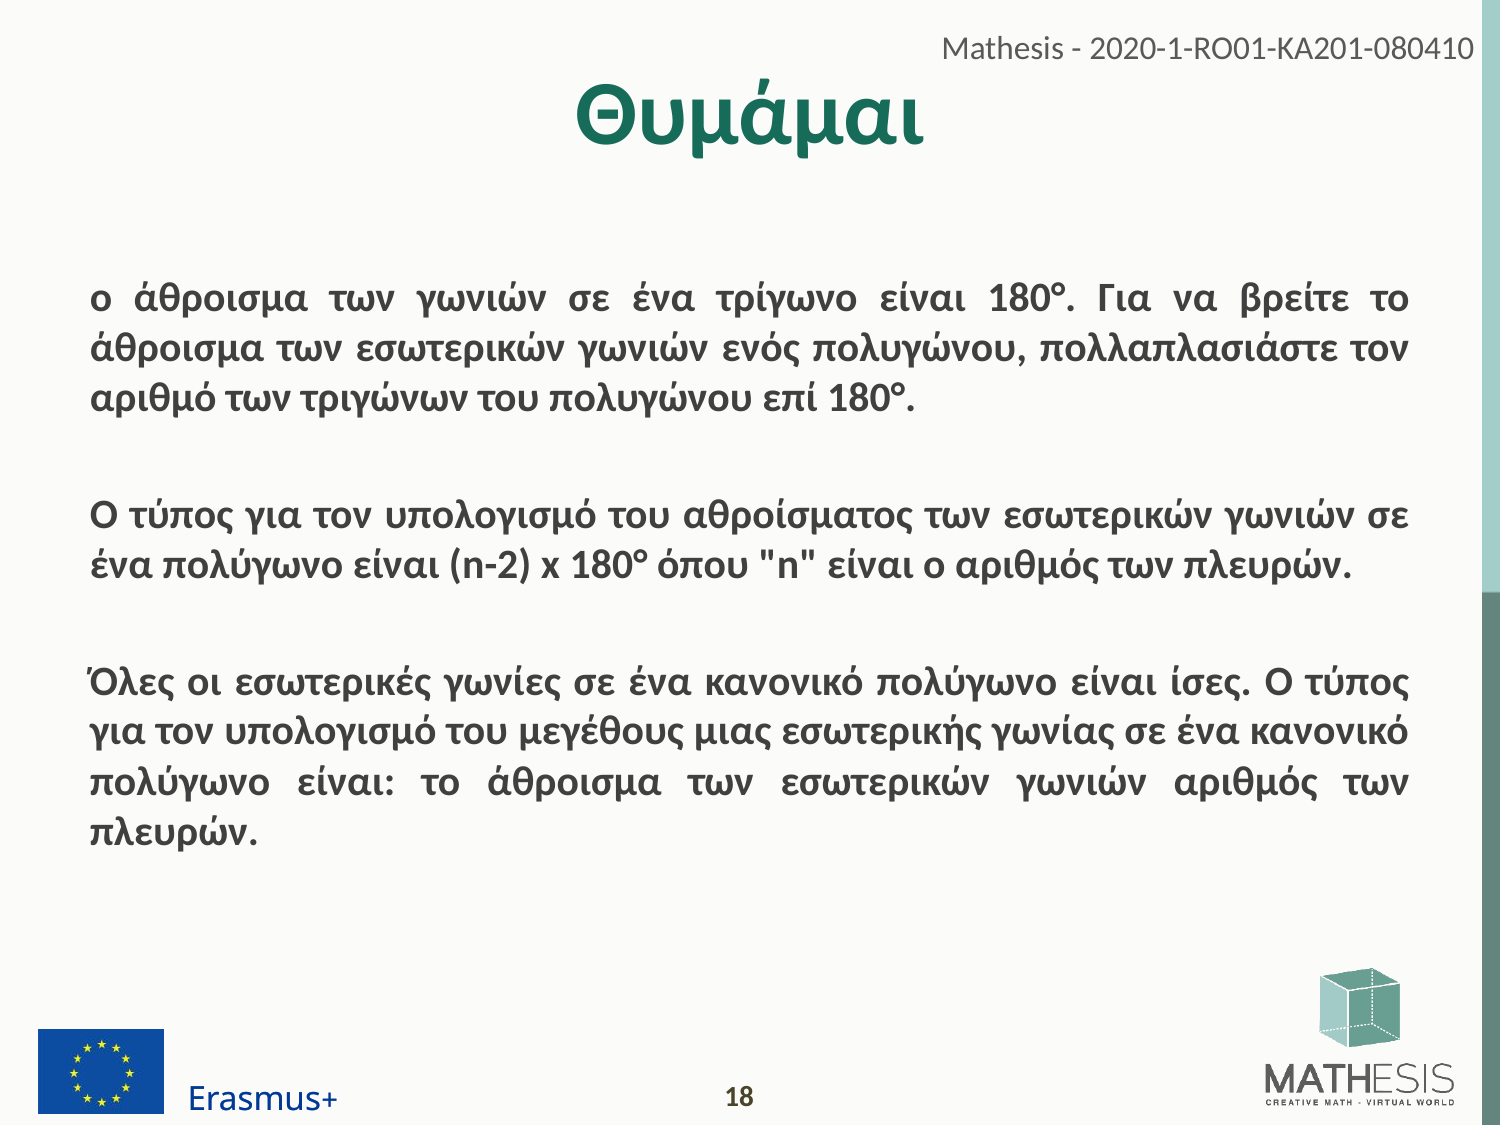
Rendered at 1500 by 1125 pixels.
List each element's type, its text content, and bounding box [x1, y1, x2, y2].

picture [38, 1029, 164, 1114]
title Θυμάμαι [75, 45, 1425, 233]
list ο άθροισμα των γωνιών σε ένα τρίγωνο είναι 180°. Για να βρείτε το άθροισμα των εσωτερικών γωνιών ενός πολυγώνου, πολλαπλασιάστε τον αριθμό των τριγώνων του πολυγώνου επί 180°. Ο τύπος για τον υπολογισμό του αθροίσματος των εσωτερικών γωνιών σε ένα πολύγωνο είναι (n-2) x 180° όπου "n" είναι ο αριθμός των πλευρών. Όλες οι εσωτερικές γωνίες σε ένα κανονικό πολύγωνο είναι ίσες. Ο τύπος για τον υπολογισμό του μεγέθους μιας εσωτερικής γωνίας σε ένα κανονικό πολύγωνο είναι: το άθροισμα των εσωτερικών γωνιών αριθμός των πλευρών. [75, 262, 1425, 1005]
